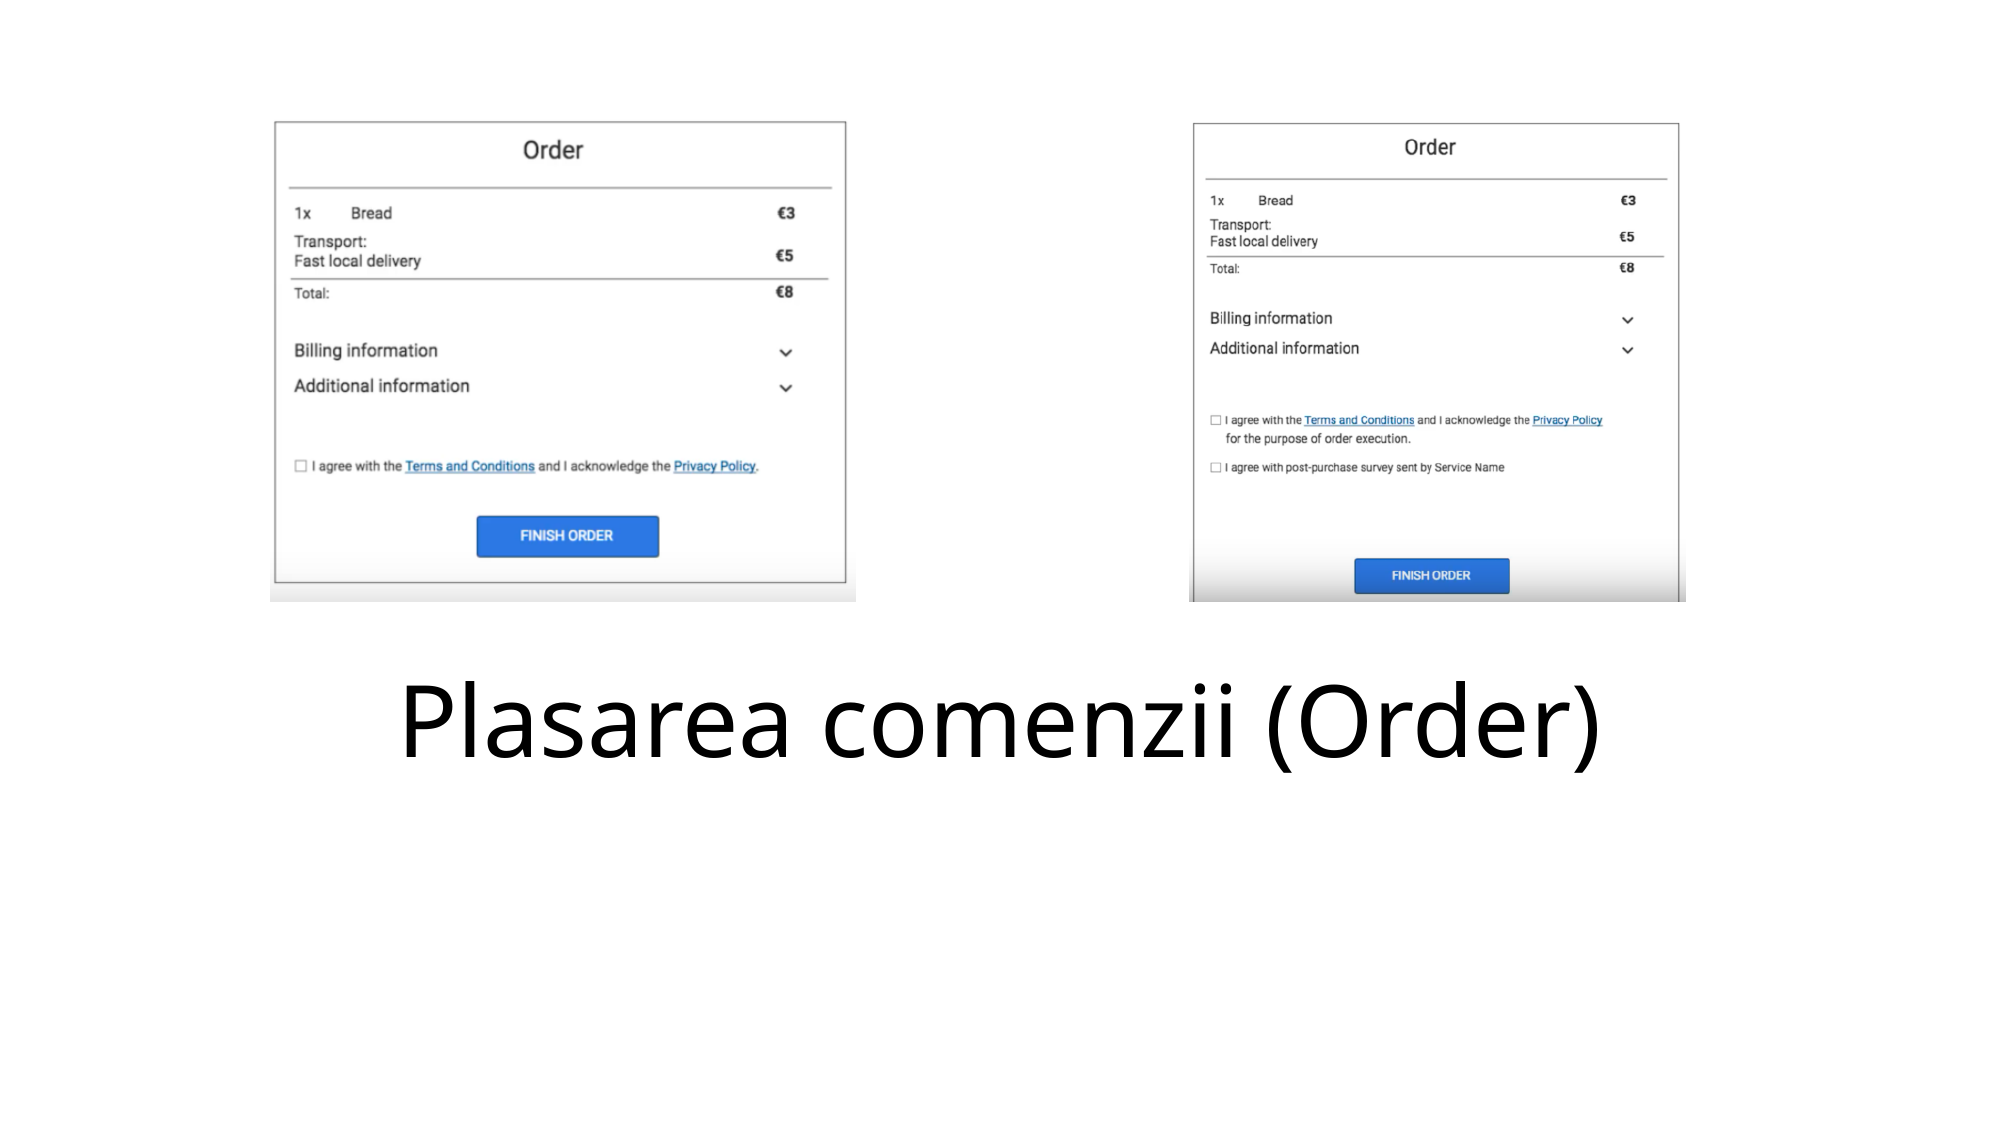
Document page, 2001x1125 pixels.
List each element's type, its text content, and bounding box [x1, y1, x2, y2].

title Plasarea comenzii (Order) [173, 646, 1826, 800]
picture [1189, 110, 1686, 603]
picture [270, 110, 856, 603]
